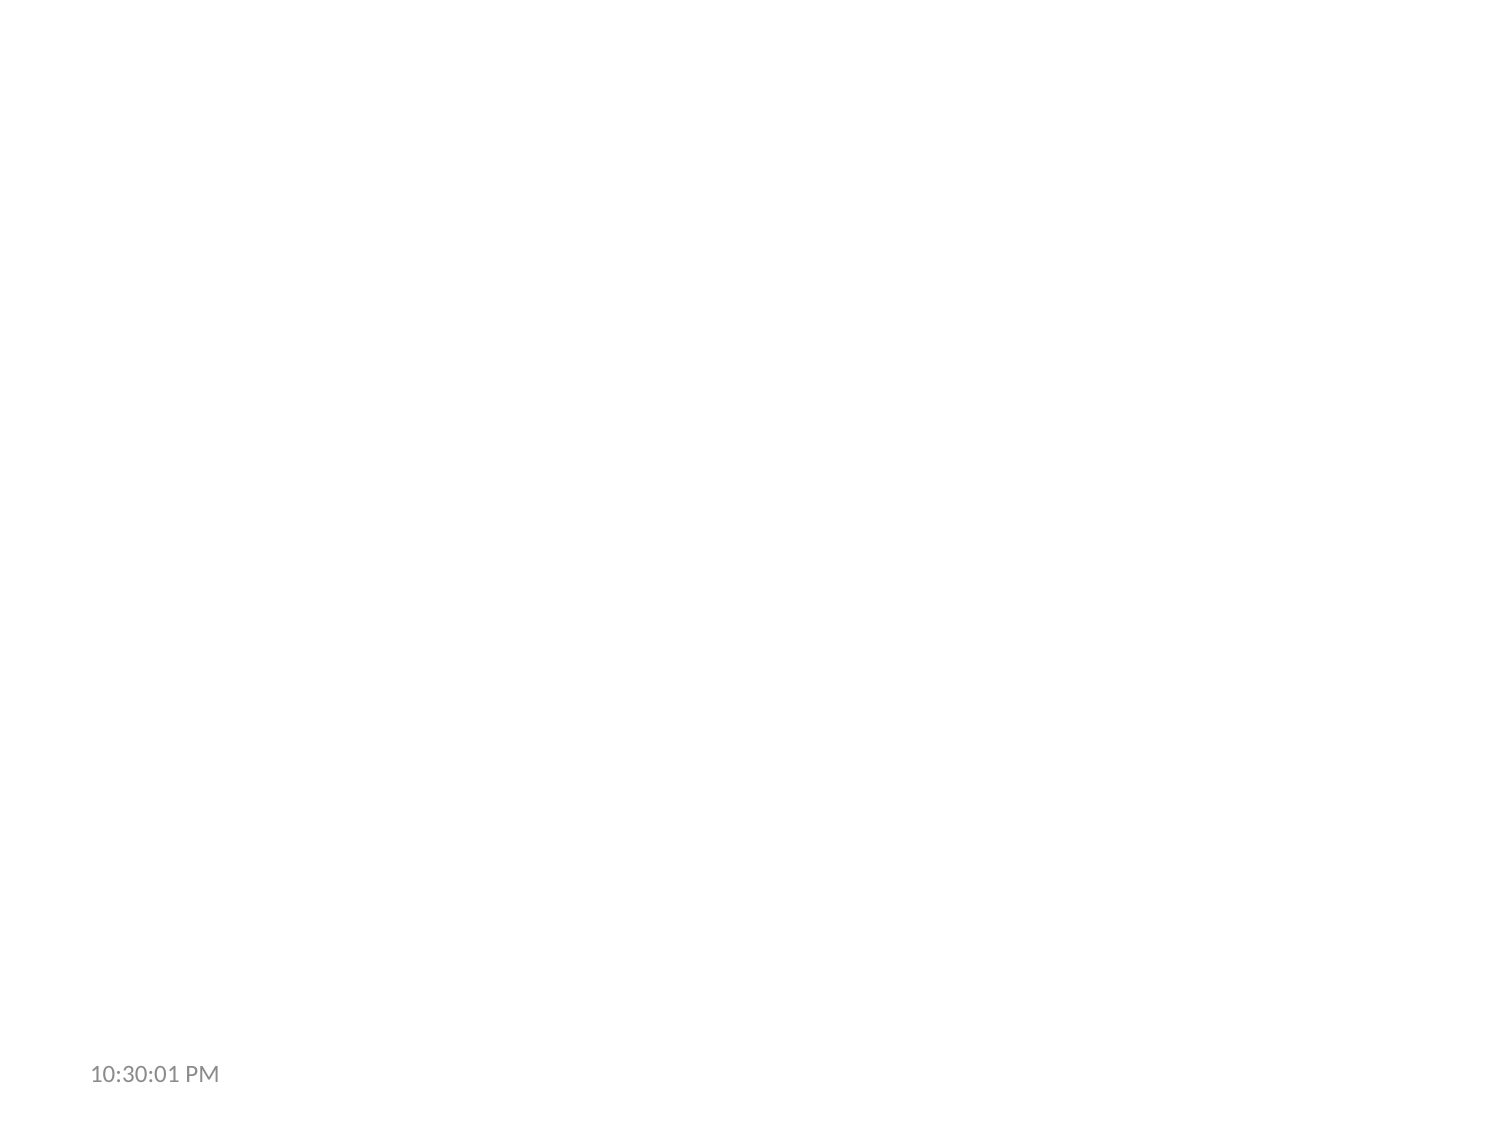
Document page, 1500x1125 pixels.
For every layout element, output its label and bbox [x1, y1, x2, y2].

slide_number [75, 1042, 425, 1103]
